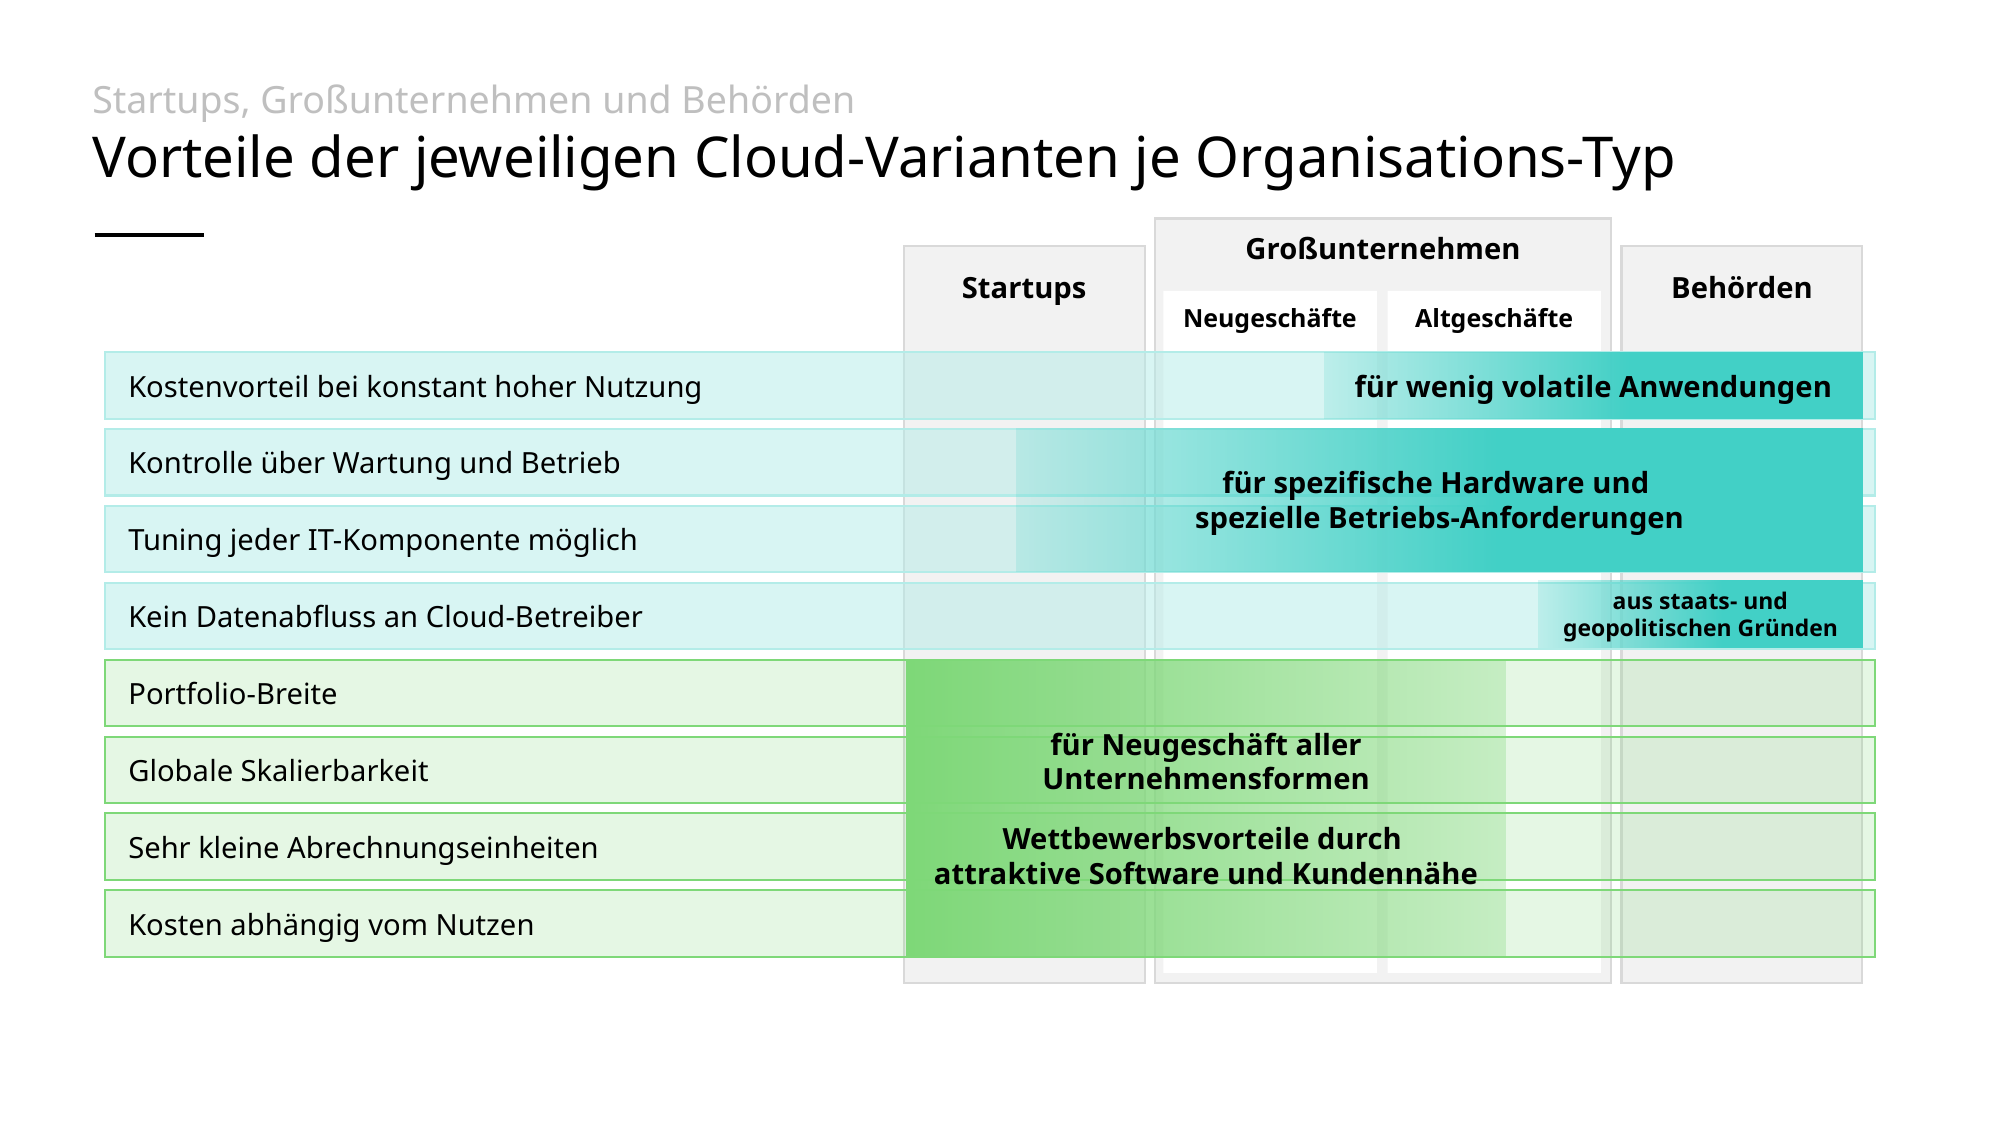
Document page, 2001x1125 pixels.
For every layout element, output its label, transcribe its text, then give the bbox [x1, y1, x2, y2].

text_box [104, 218, 1875, 984]
title Startups, Großunternehmen und Behörden Vorteile der jeweiligen Cloud-Varianten je Organisations-Typ [77, 67, 1803, 197]
